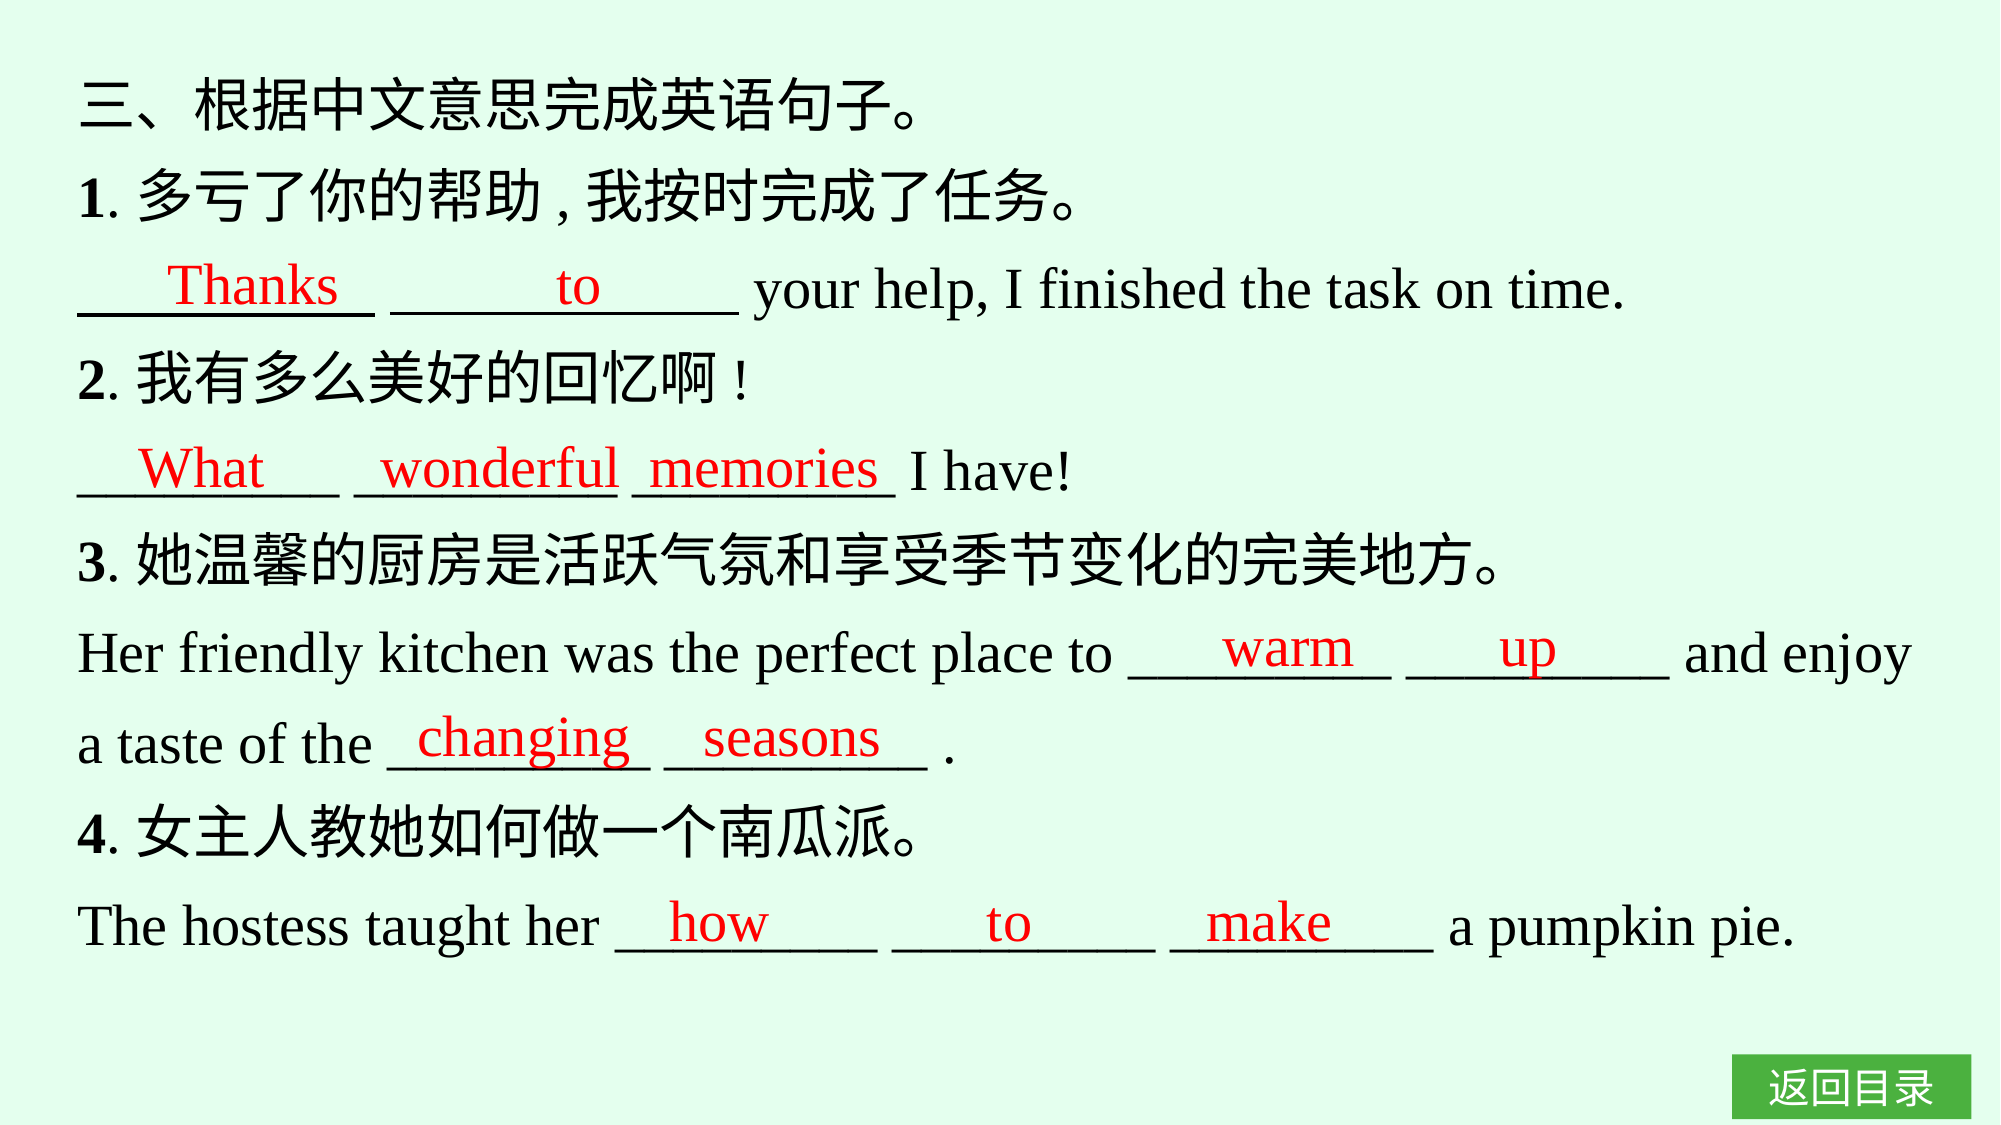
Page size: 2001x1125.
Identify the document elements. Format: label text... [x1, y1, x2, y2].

text_box how to make [654, 861, 1348, 961]
text_box warm up [1207, 586, 1574, 686]
text_box Thanks to [152, 224, 618, 324]
text_box 三、根据中文意思完成英语句子。 1.多亏了你的帮助,我按时完成了任务。 your help, I finished the task on time. 2.我有多么美好的回忆啊! _________ _________ _________ I have! 3.她温馨的厨房是活跃气氛和享受季节变化的完美地方。 Her friendly kitchen was the perfect place to _________ _________ and enjoy a taste of the _________ _________ . 4.女主人教她如何做一个南瓜派。 The hostess taught her _________ _________ _________ a pumpkin pie. [62, 39, 1938, 964]
text_box changing seasons [402, 676, 897, 776]
text_box What wonderful memories [123, 407, 895, 507]
